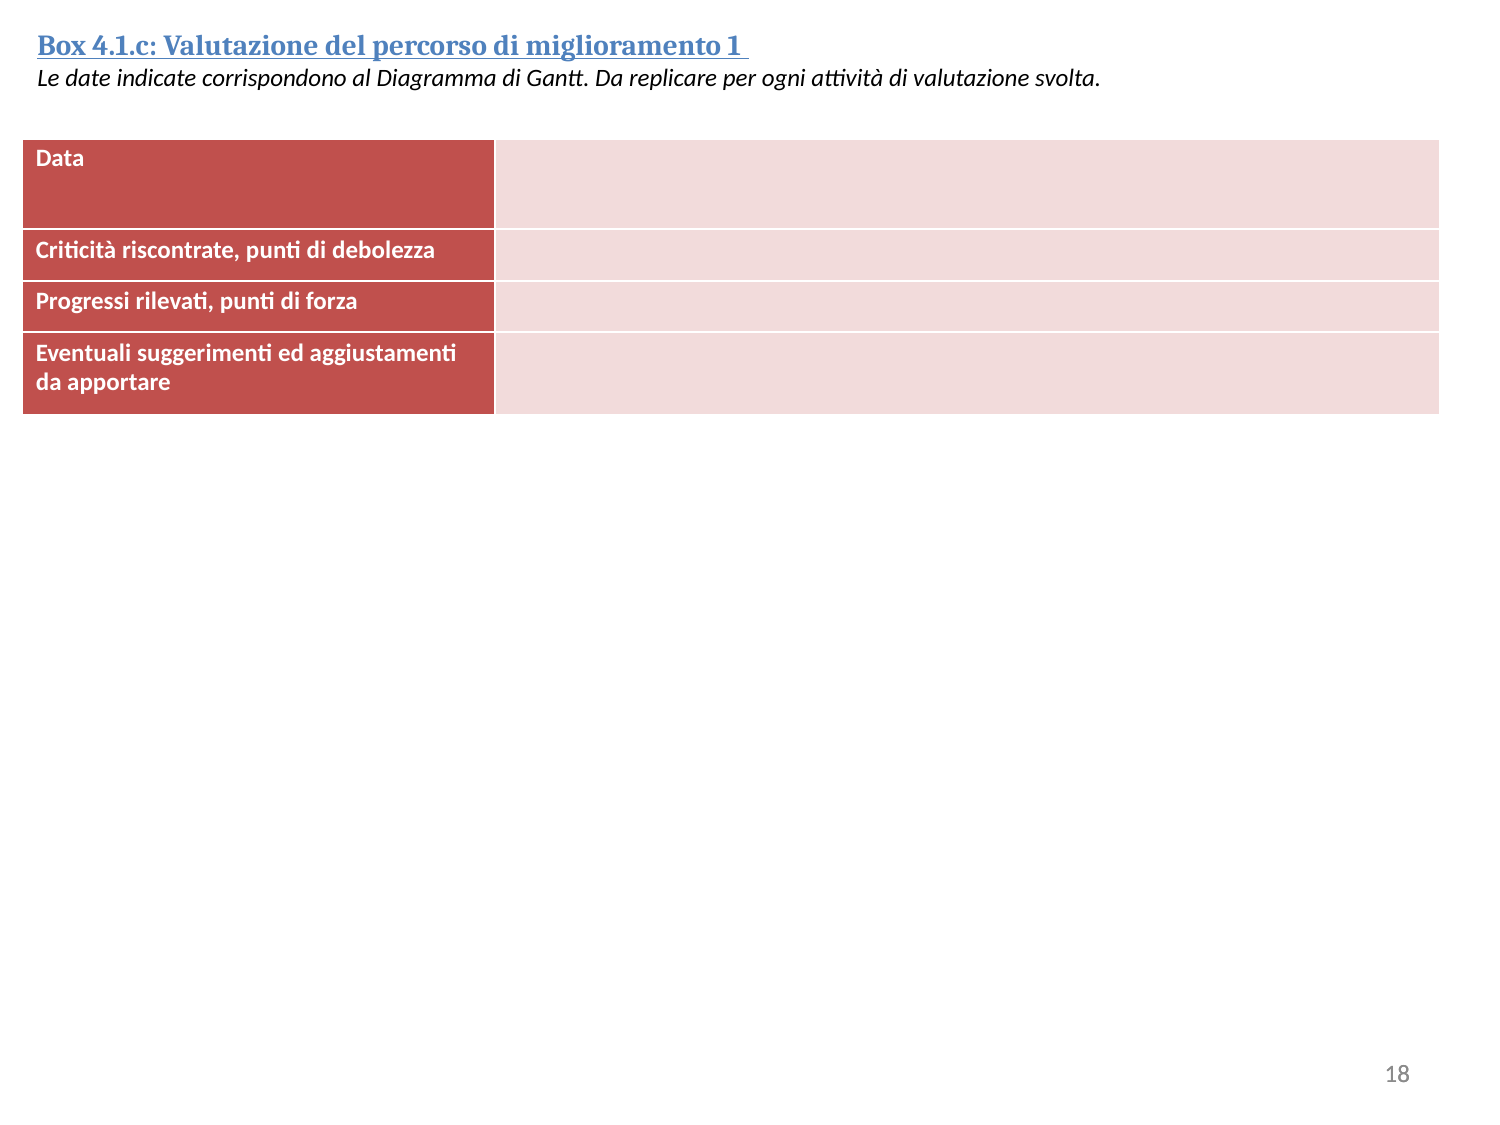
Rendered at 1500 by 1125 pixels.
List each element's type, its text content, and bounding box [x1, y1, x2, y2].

table_cell Progressi rilevati, punti di forza [23, 282, 494, 331]
table_cell [496, 333, 1439, 414]
table_cell Eventuali suggerimenti ed aggiustamenti da apportare [23, 333, 494, 414]
table_cell Criticità riscontrate, punti di debolezza [23, 230, 494, 280]
table_header Data [23, 140, 494, 228]
table_cell [496, 282, 1439, 331]
table_cell [496, 230, 1439, 280]
table_header [496, 140, 1439, 228]
text_box 18 [1074, 1042, 1425, 1103]
text_box Box 4.1.c: Valutazione del percorso di miglioramento 1 Le date indicate corrispondono al Diagramma di Gantt. Da replicare per ogni attività di valutazione svolta. [22, 19, 1393, 99]
